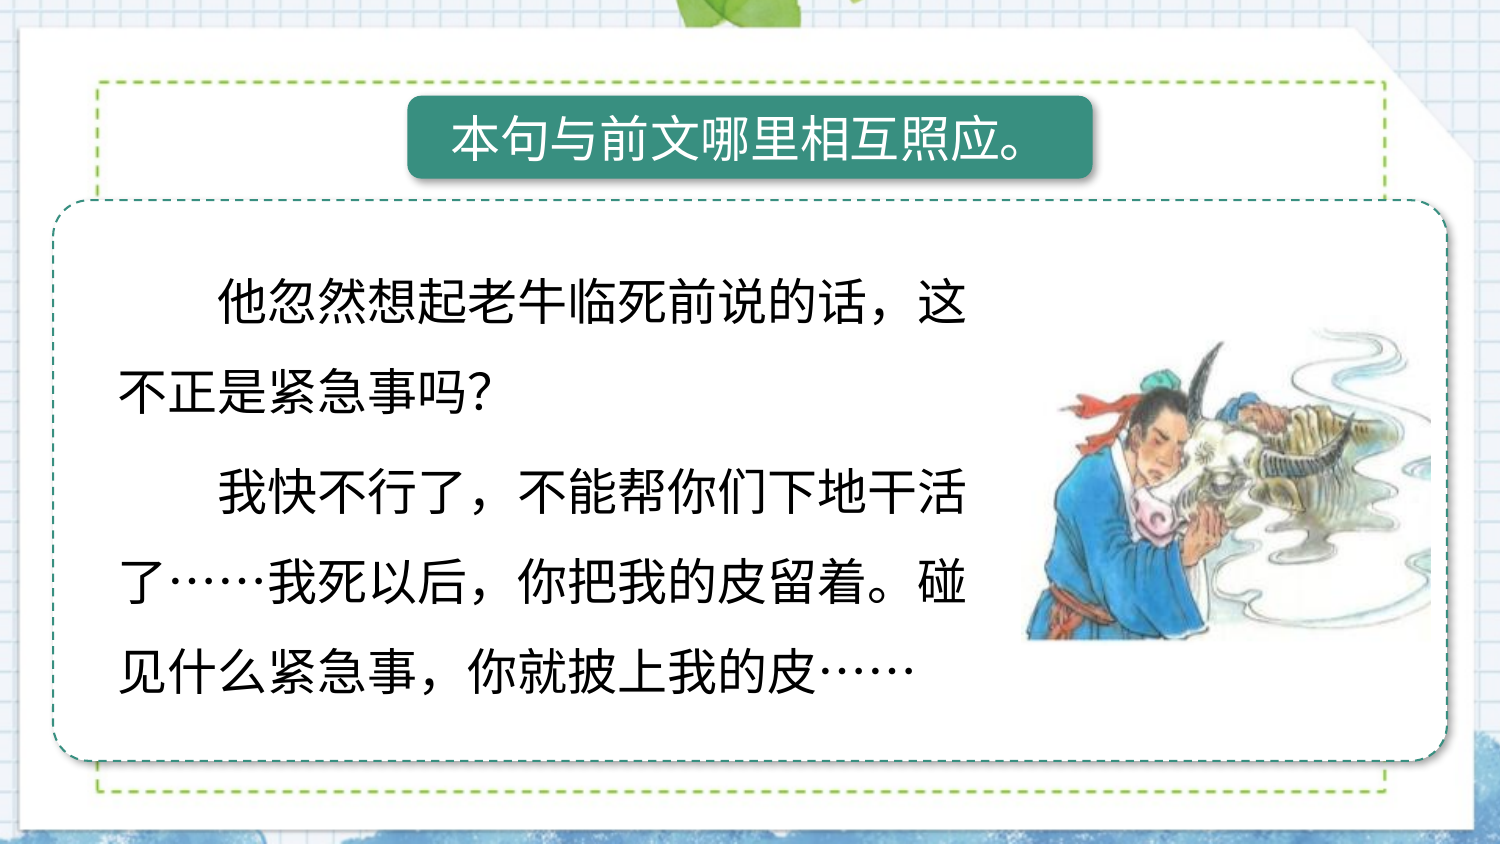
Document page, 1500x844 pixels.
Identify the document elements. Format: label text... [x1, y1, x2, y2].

text_box 他忽然想起老牛临死前说的话，这不正是紧急事吗？ [102, 232, 1020, 423]
picture [0, 0, 1500, 844]
text_box [51, 199, 1449, 762]
text_box 我快不行了，不能帮你们下地干活了……我死以后，你把我的皮留着。碰见什么紧急事，你就披上我的皮…… [102, 423, 1020, 708]
text_box 本句与前文哪里相互照应。 [407, 95, 1093, 179]
